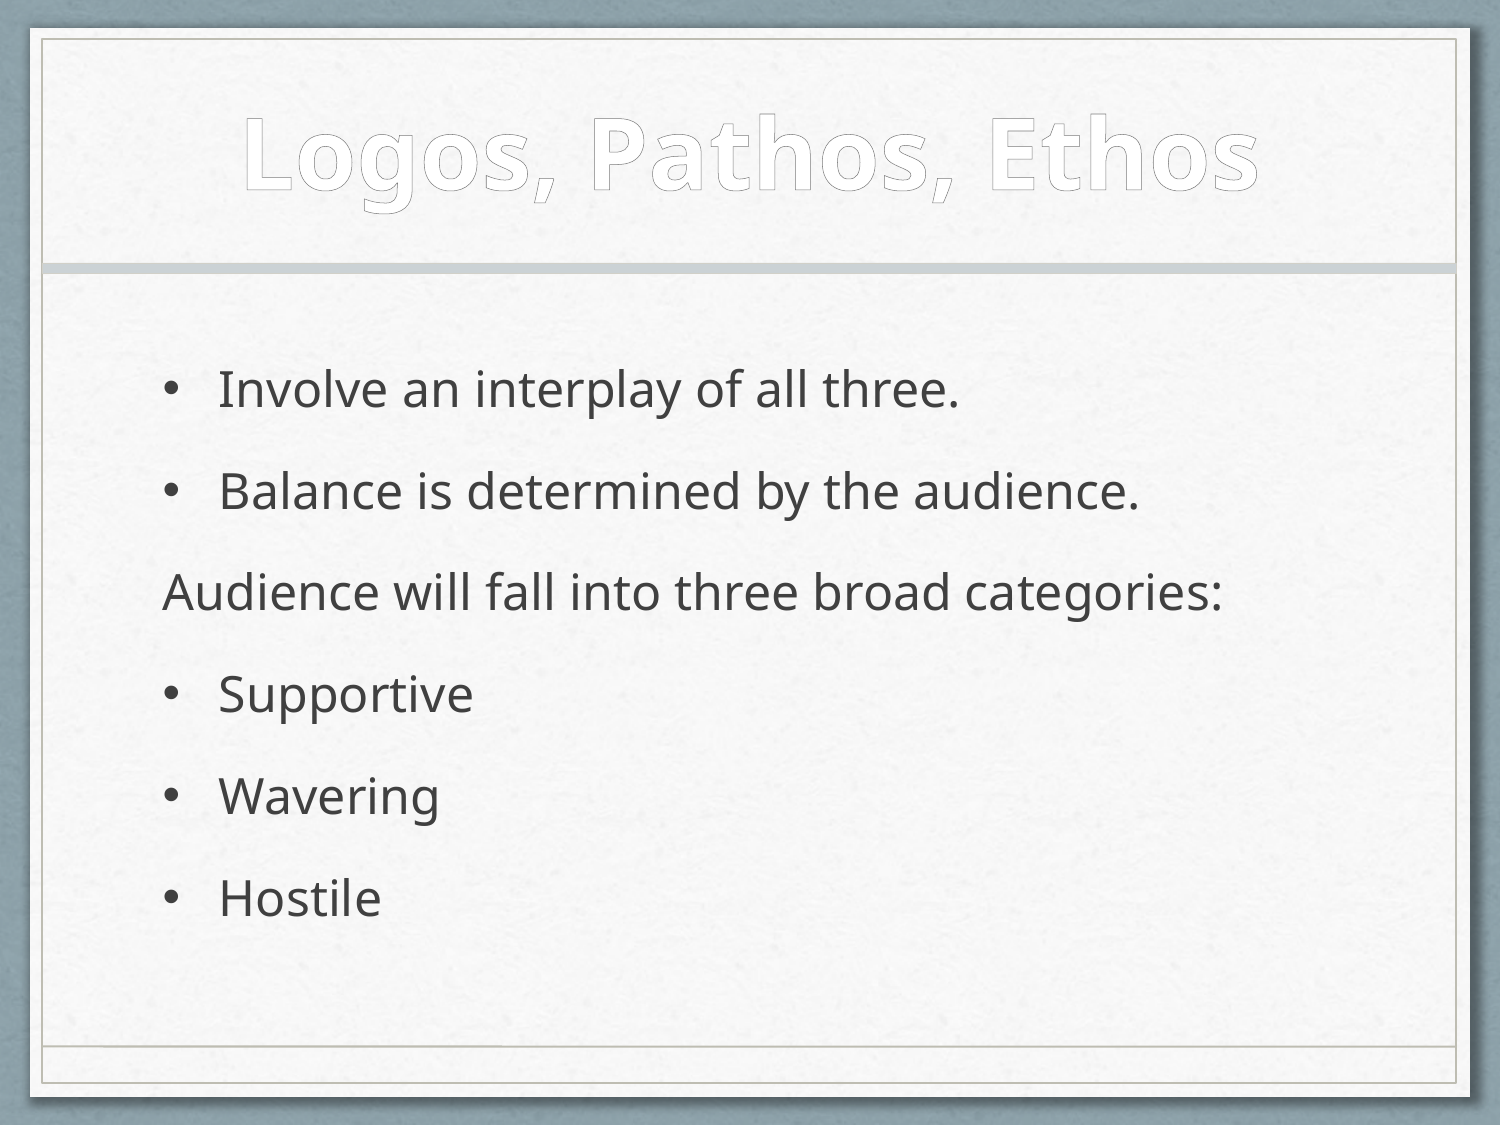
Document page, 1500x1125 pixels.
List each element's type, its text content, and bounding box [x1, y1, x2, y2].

title Logos, Pathos, Ethos [147, 40, 1353, 260]
picture [30, 28, 1470, 1097]
list Involve an interplay of all three. Balance is determined by the audience. Audience will fall into three broad categories: Supportive Wavering Hostile [147, 350, 1353, 995]
